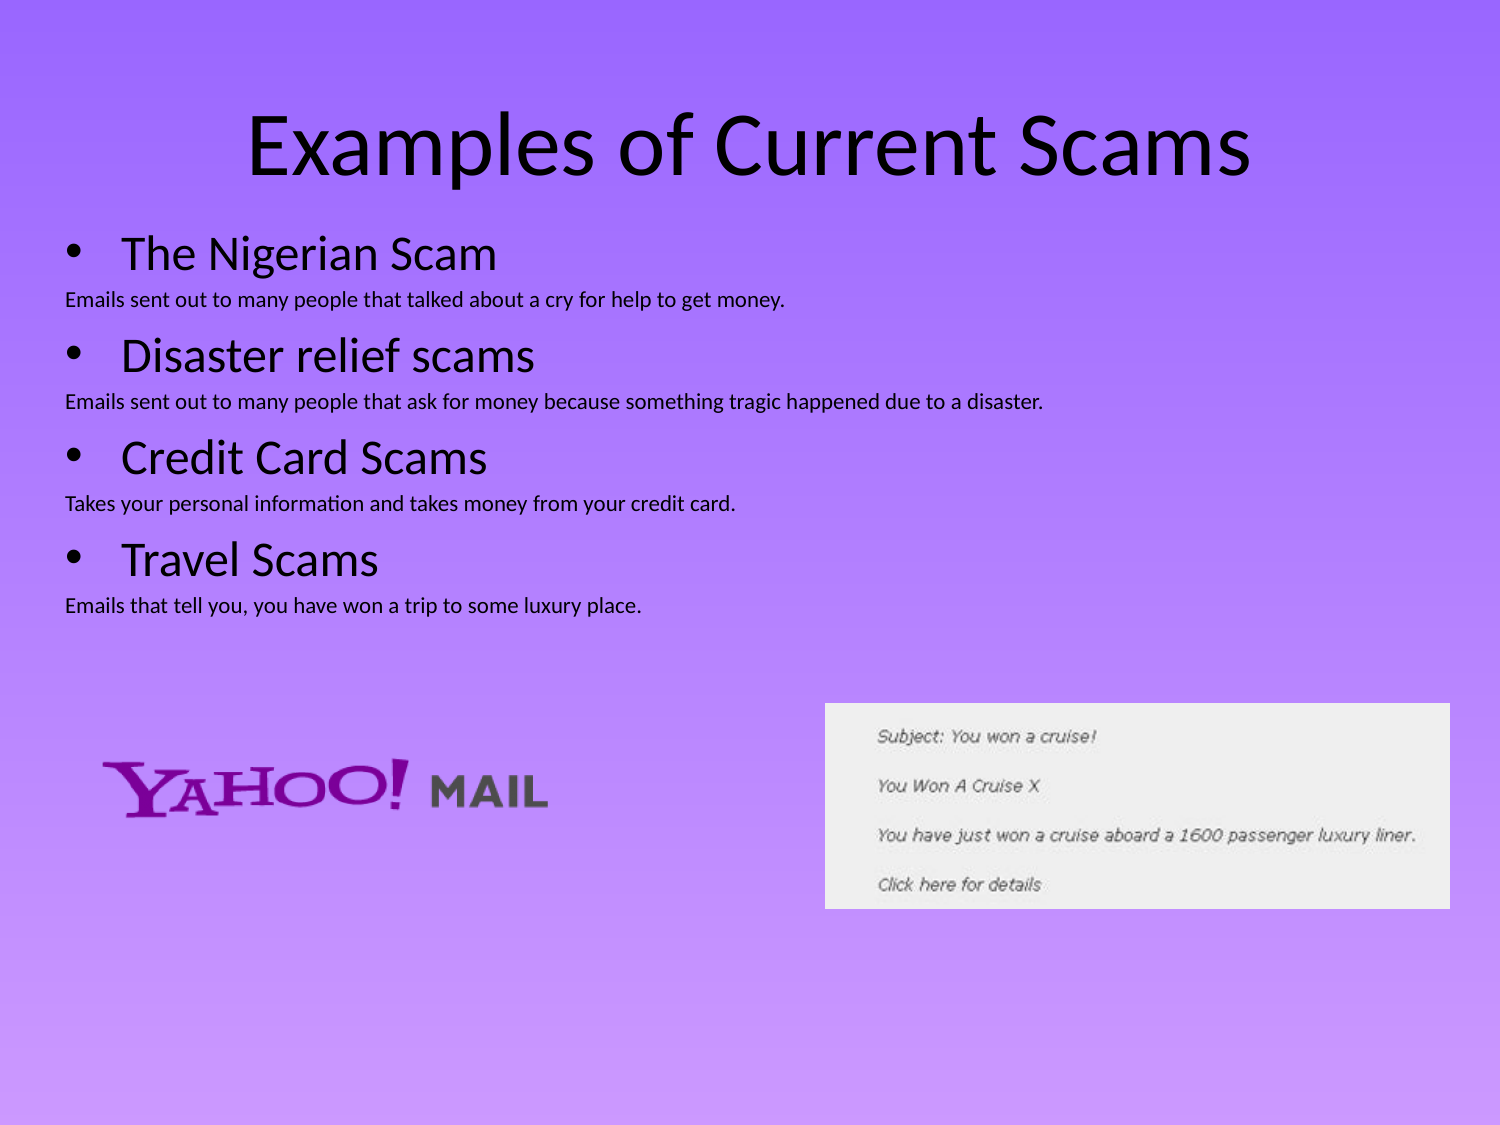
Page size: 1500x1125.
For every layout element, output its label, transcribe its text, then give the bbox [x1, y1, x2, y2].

picture [824, 703, 1451, 909]
picture [74, 537, 576, 1038]
title Examples of Current Scams [75, 45, 1425, 233]
list The Nigerian Scam Emails sent out to many people that talked about a cry for help to get money. Disaster relief scams Emails sent out to many people that ask for money because something tragic happened due to a disaster. Credit Card Scams Takes your personal information and takes money from your credit card. Travel Scams Emails that tell you, you have won a trip to some luxury place. [50, 212, 1400, 955]
